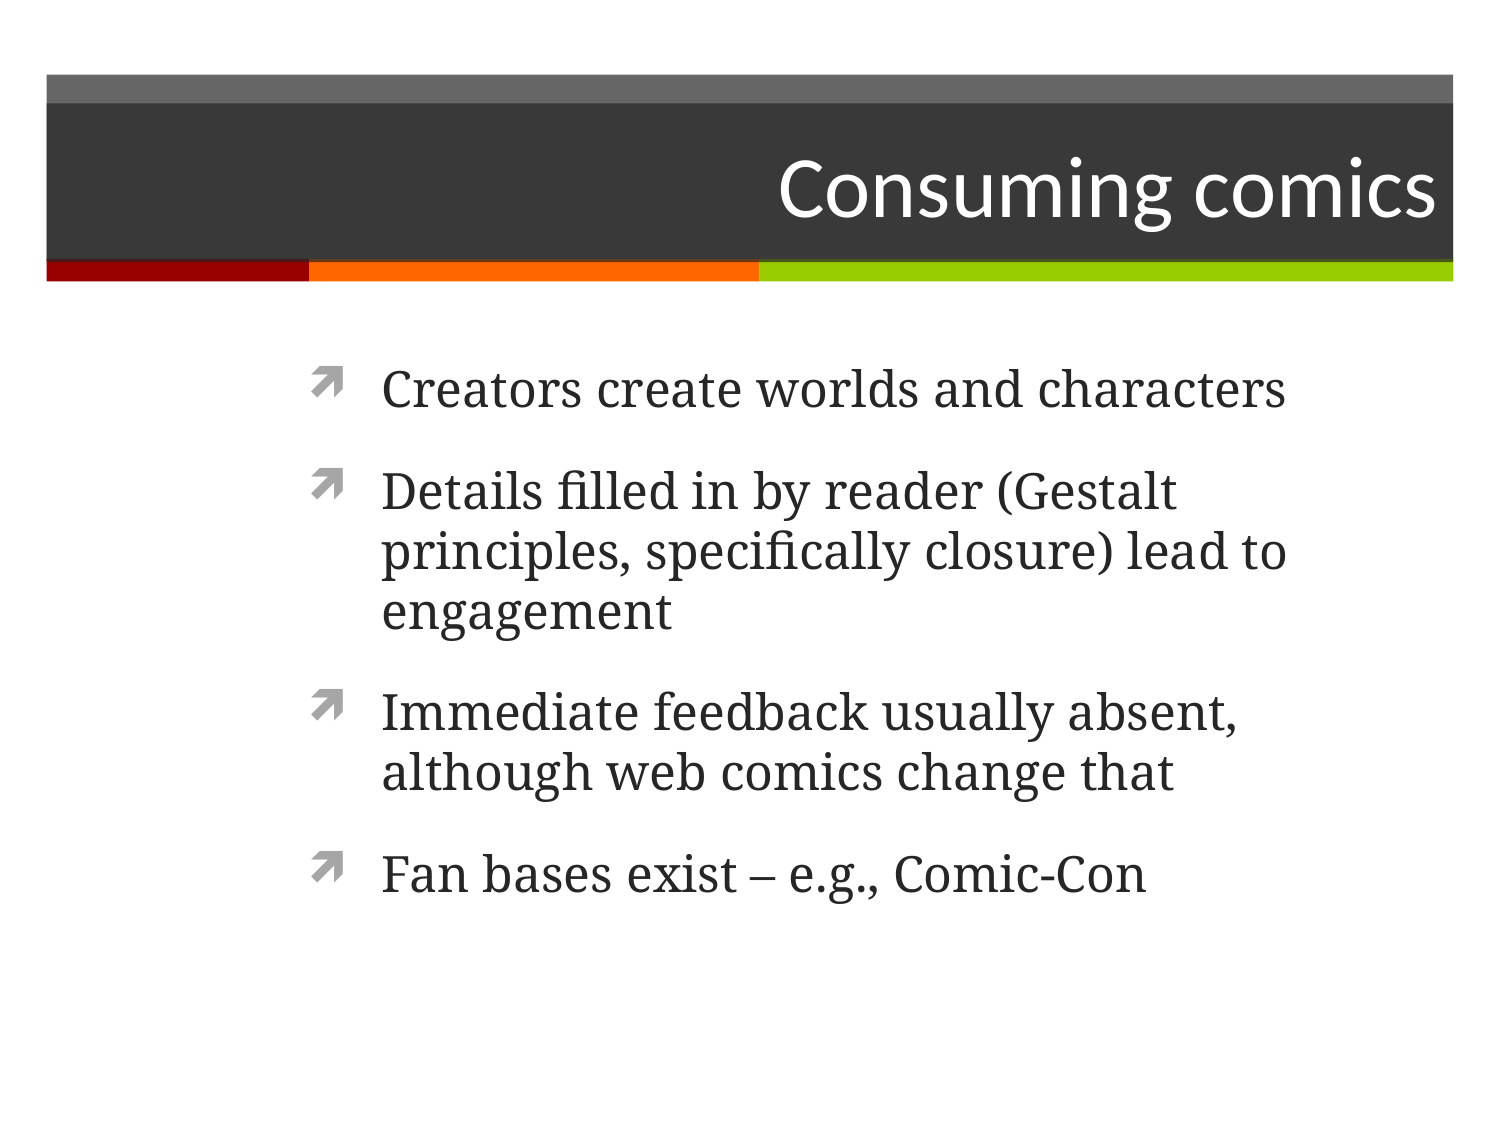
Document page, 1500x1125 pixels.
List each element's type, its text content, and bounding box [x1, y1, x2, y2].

title Consuming comics [46, 103, 1454, 263]
list Creators create worlds and characters Details filled in by reader (Gestalt principles, specifically closure) lead to engagement Immediate feedback usually absent, although web comics change that Fan bases exist – e.g., Comic-Con [292, 350, 1454, 1005]
